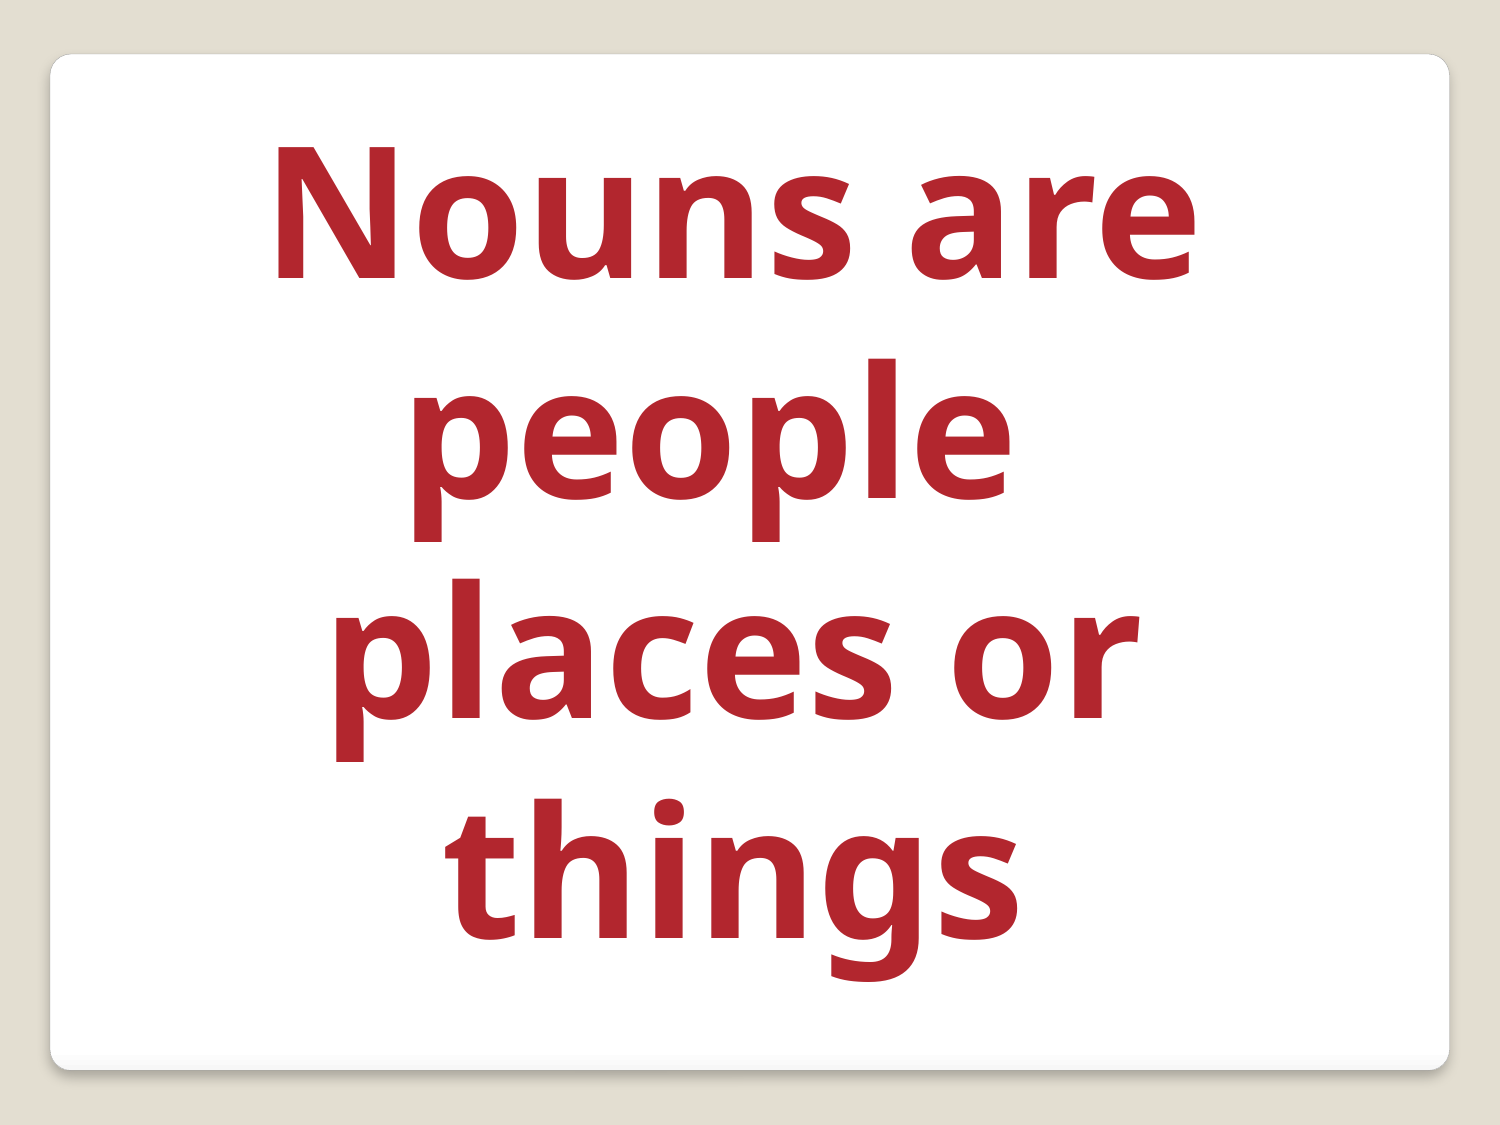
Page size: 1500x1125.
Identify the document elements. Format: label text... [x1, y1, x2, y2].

text_box Nouns are people places or things [112, 87, 1355, 983]
